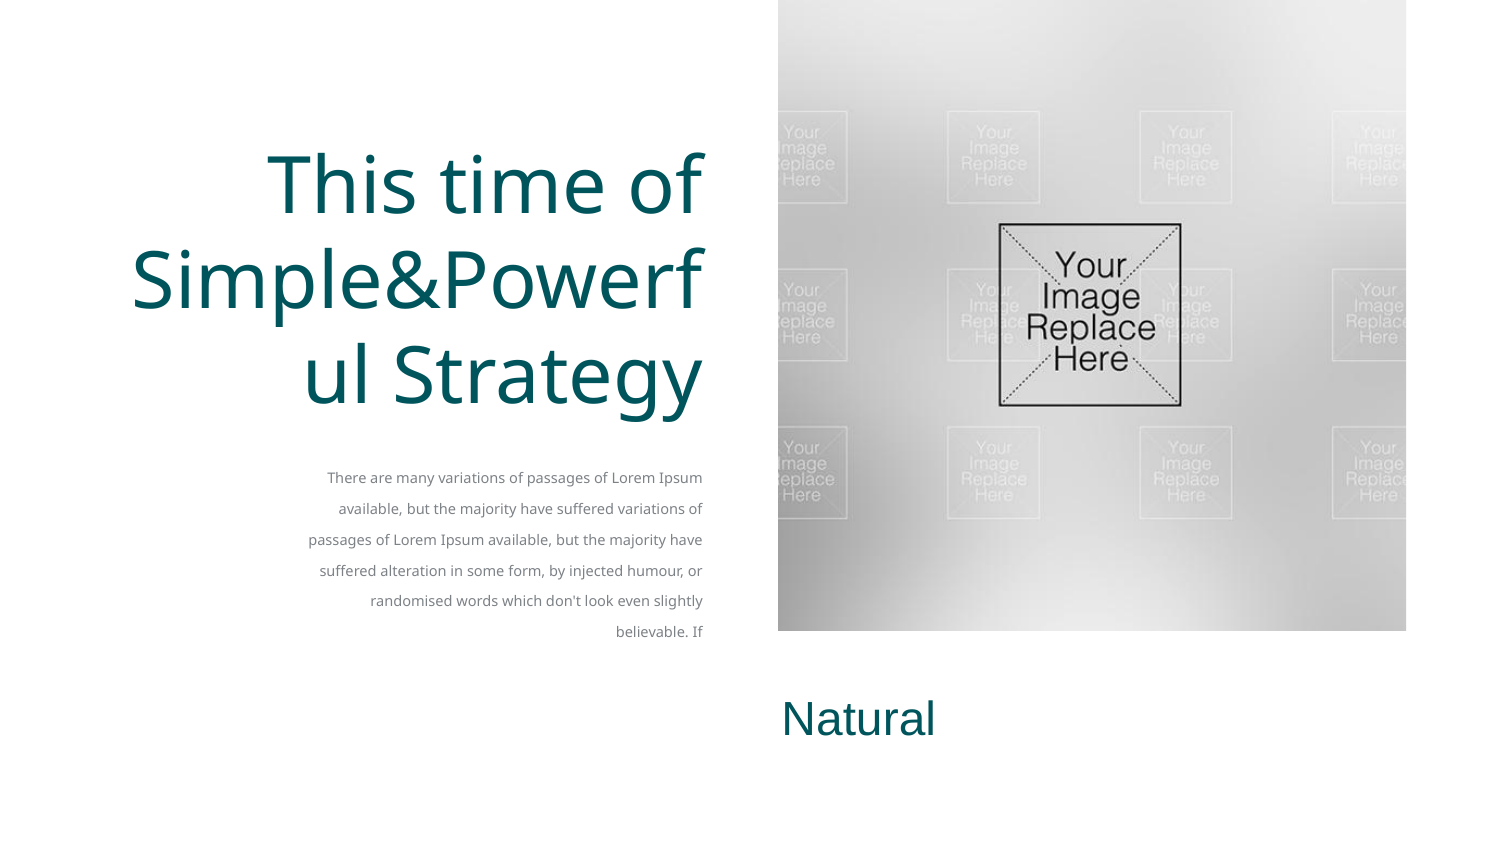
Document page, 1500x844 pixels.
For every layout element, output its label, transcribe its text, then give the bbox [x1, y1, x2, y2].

text_box Natural [770, 681, 957, 750]
text_box There are many variations of passages of Lorem Ipsum available, but the majority have suffered variations of passages of Lorem Ipsum available, but the majority have suffered alteration in some form, by injected humour, or randomised words which don't look even slightly believable. If [295, 465, 714, 631]
text_box This time of Simple&Powerful Strategy [93, 128, 714, 378]
picture [777, 0, 1407, 631]
